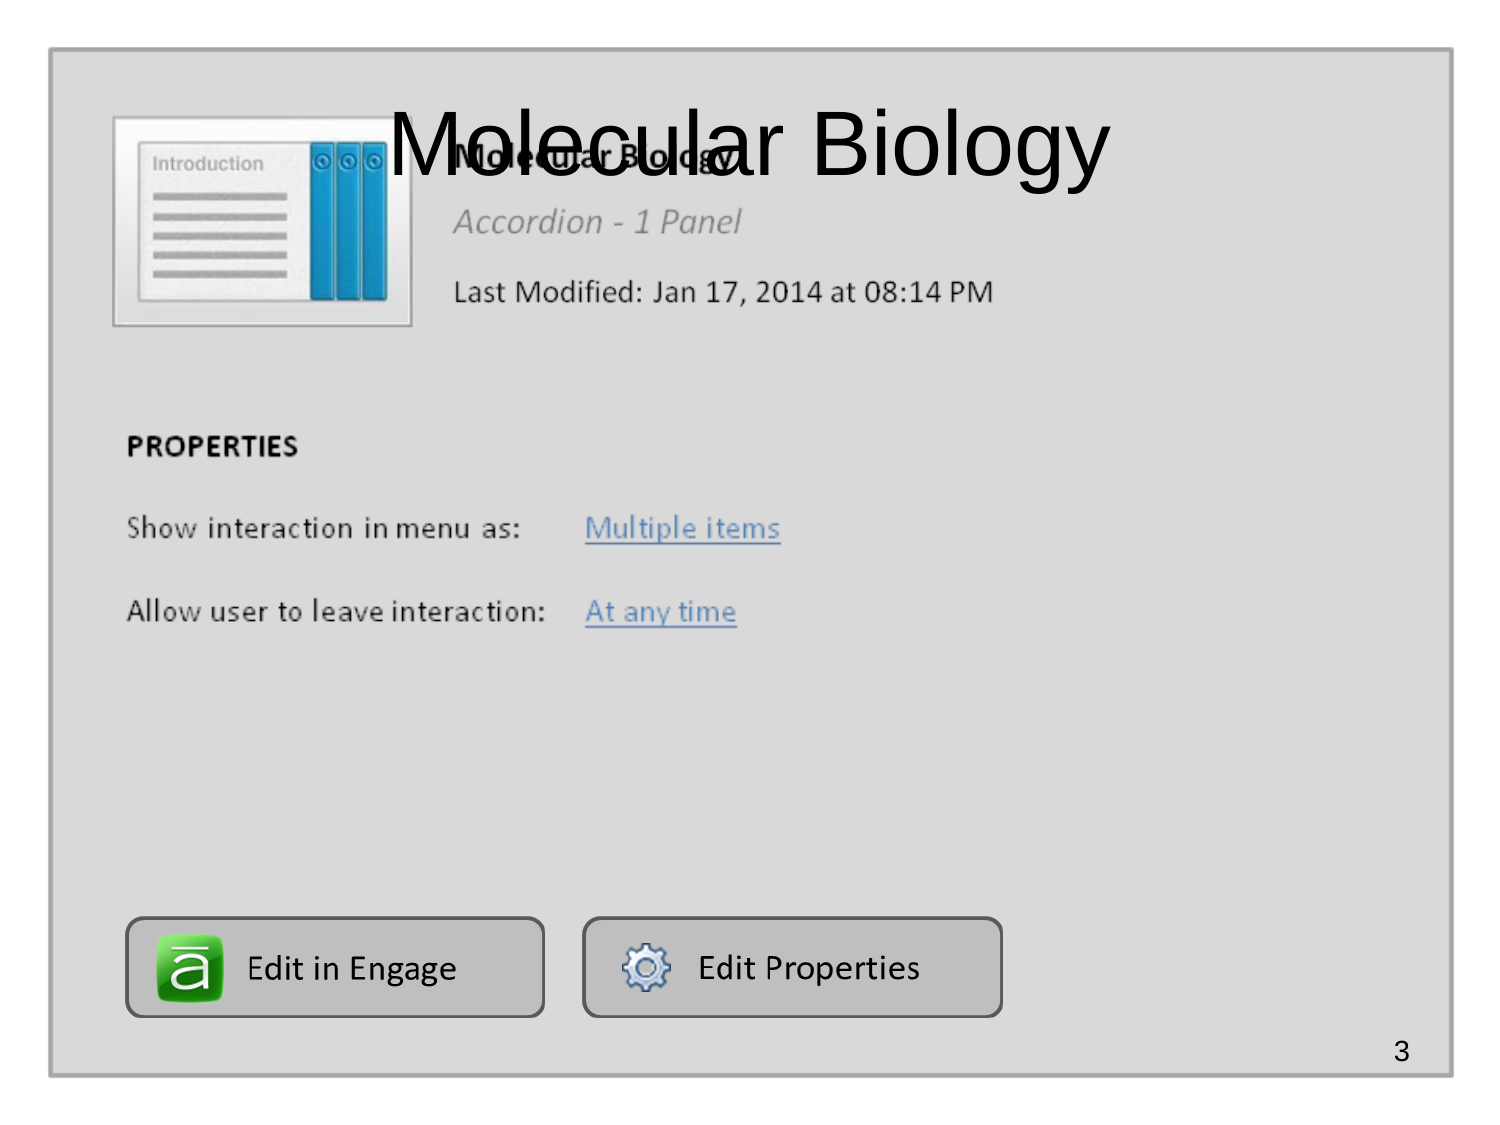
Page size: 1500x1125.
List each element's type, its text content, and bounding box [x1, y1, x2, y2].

picture [0, 0, 1500, 1125]
slide_number 3 [1074, 1024, 1426, 1103]
title Molecular Biology [75, 45, 1425, 233]
